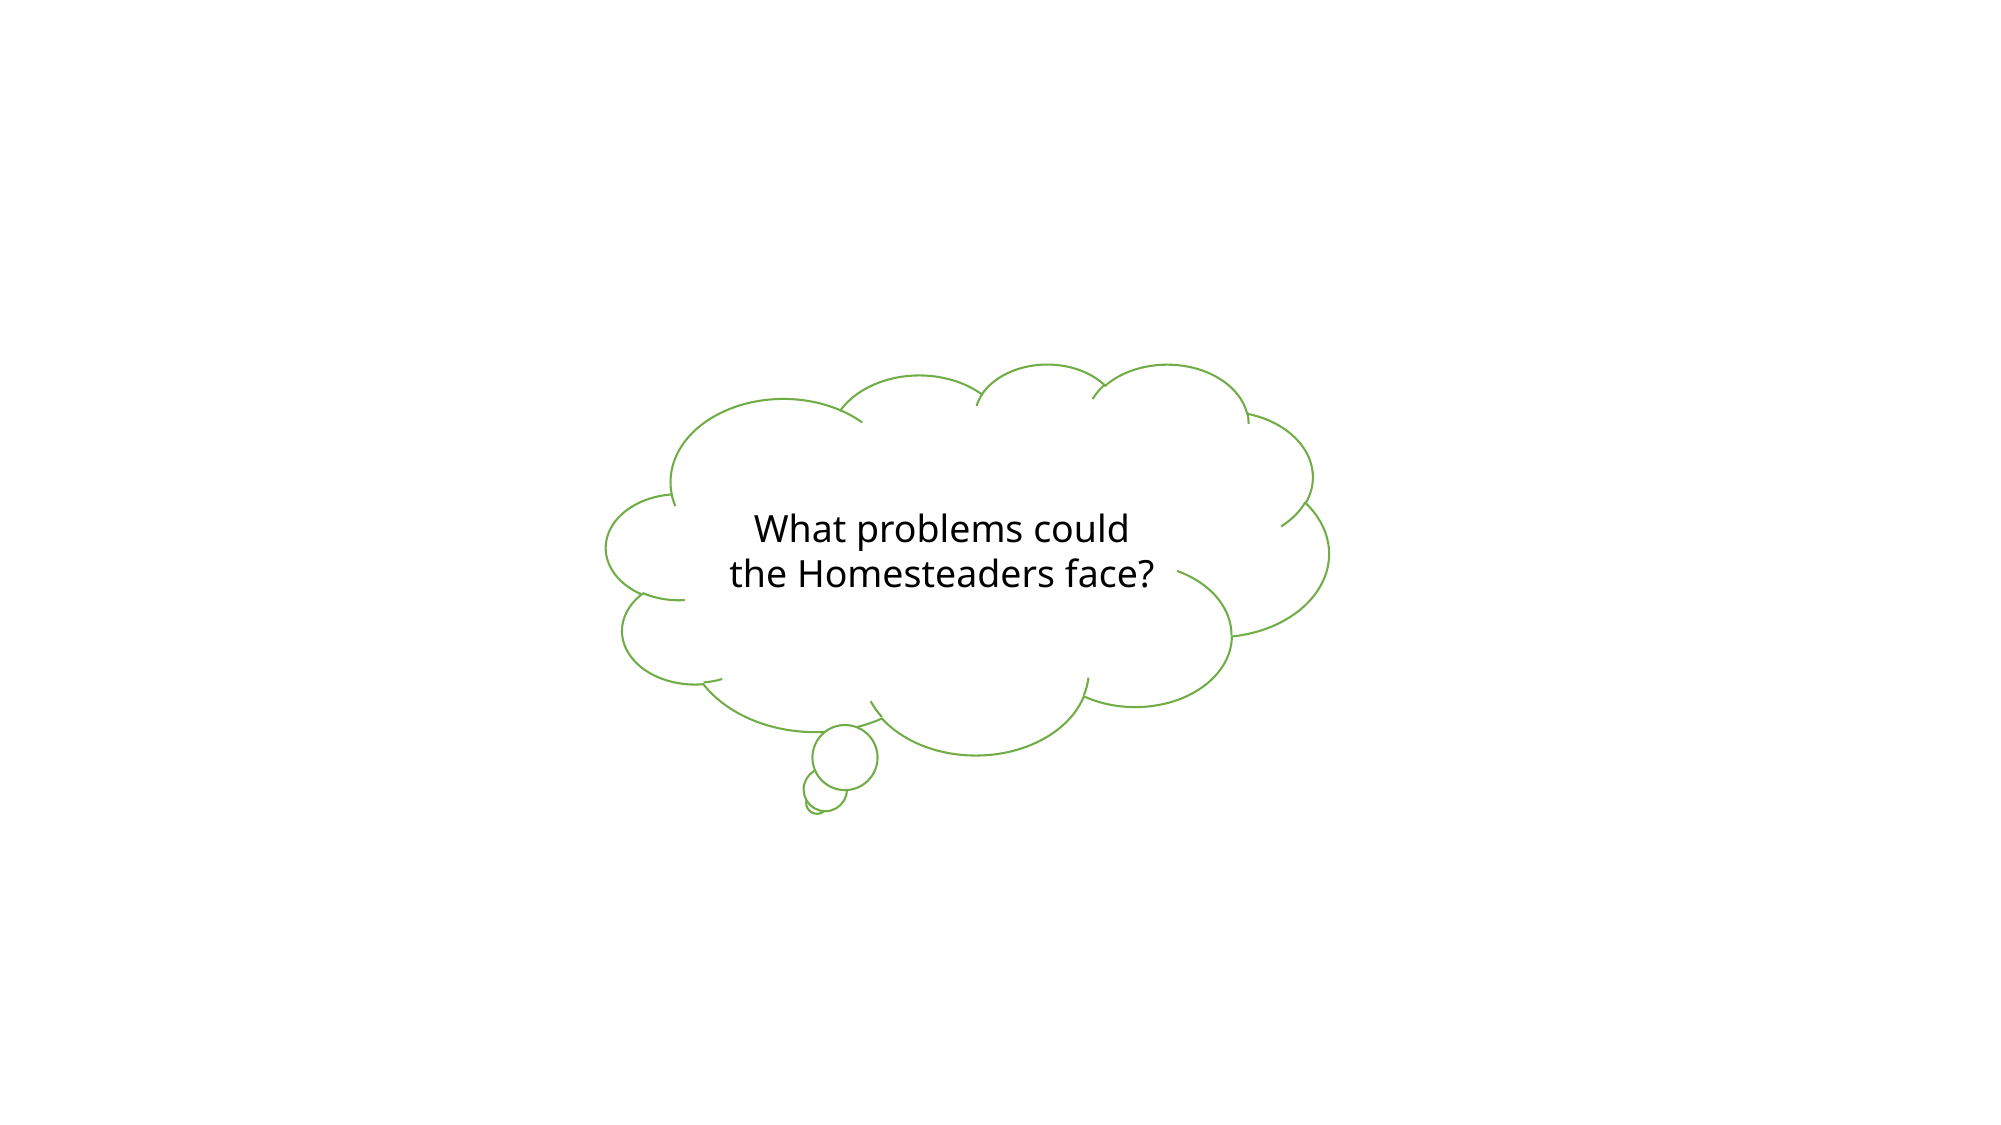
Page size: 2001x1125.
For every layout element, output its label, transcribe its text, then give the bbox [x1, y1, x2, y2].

text_box What problems could the Homesteaders face? [604, 363, 1331, 815]
